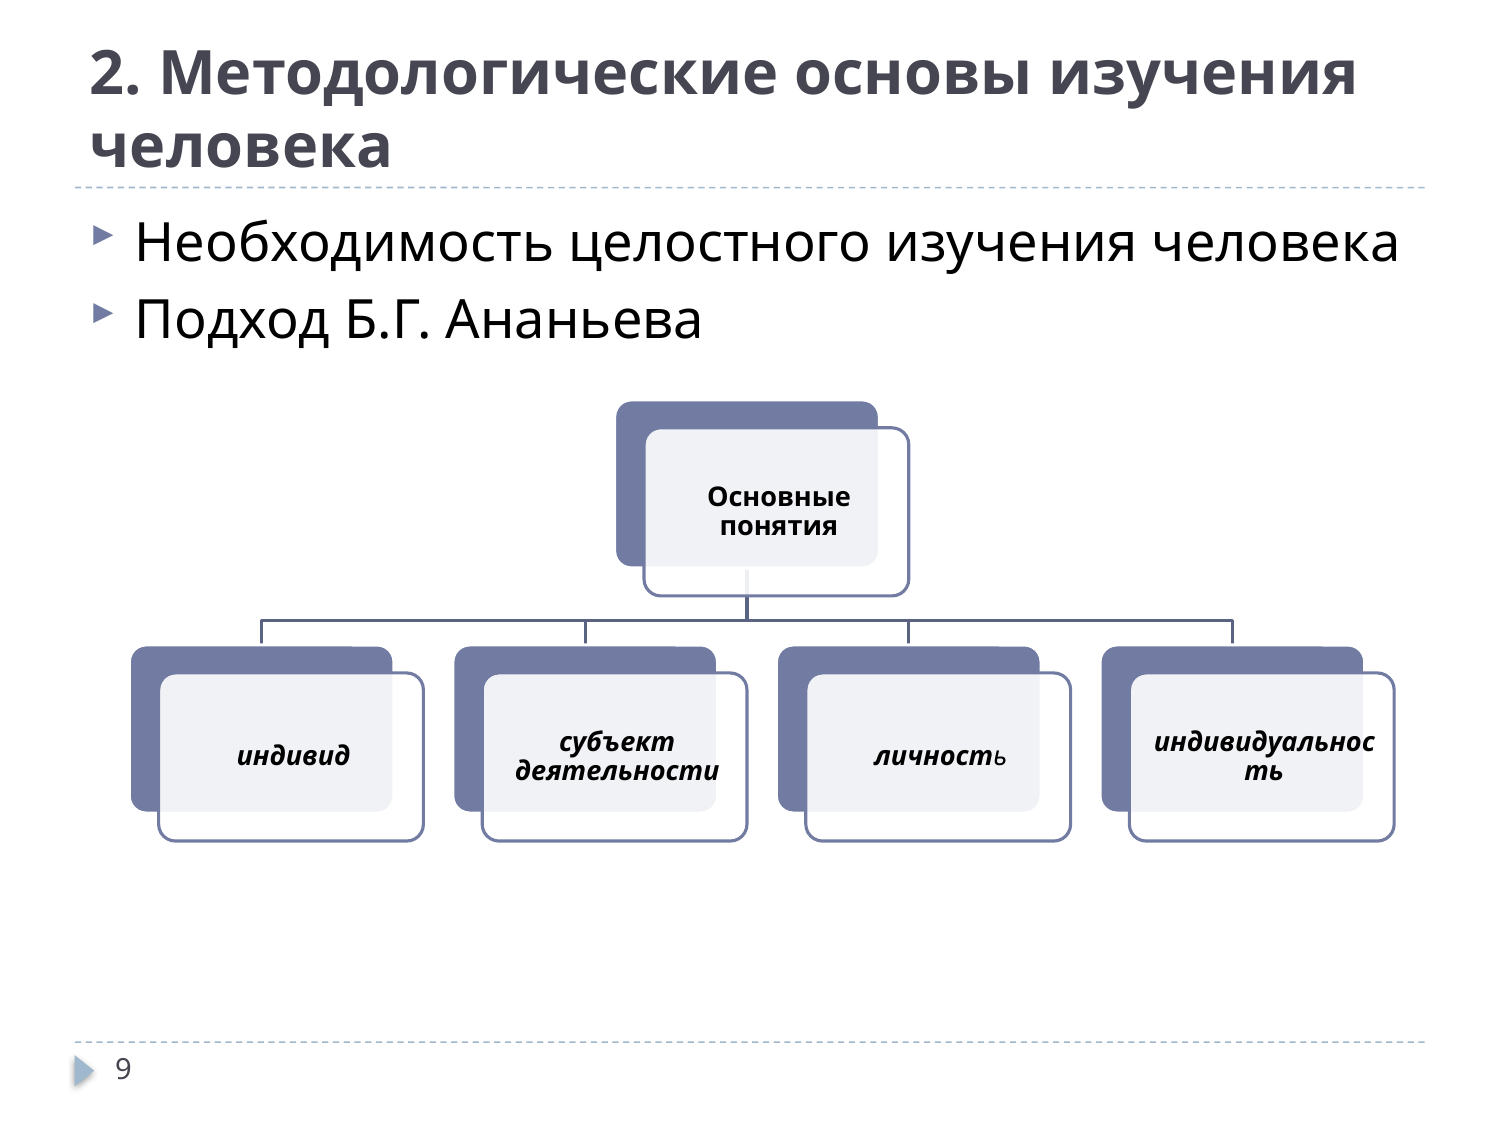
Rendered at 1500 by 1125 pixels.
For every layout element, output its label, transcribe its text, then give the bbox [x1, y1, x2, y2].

slide_number 9 [100, 1042, 426, 1103]
title 2. Методологические основы изучения человека [75, 24, 1425, 188]
list Необходимость целостного изучения человека Подход Б.Г. Ананьева [75, 200, 1425, 1010]
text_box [128, 292, 1395, 949]
